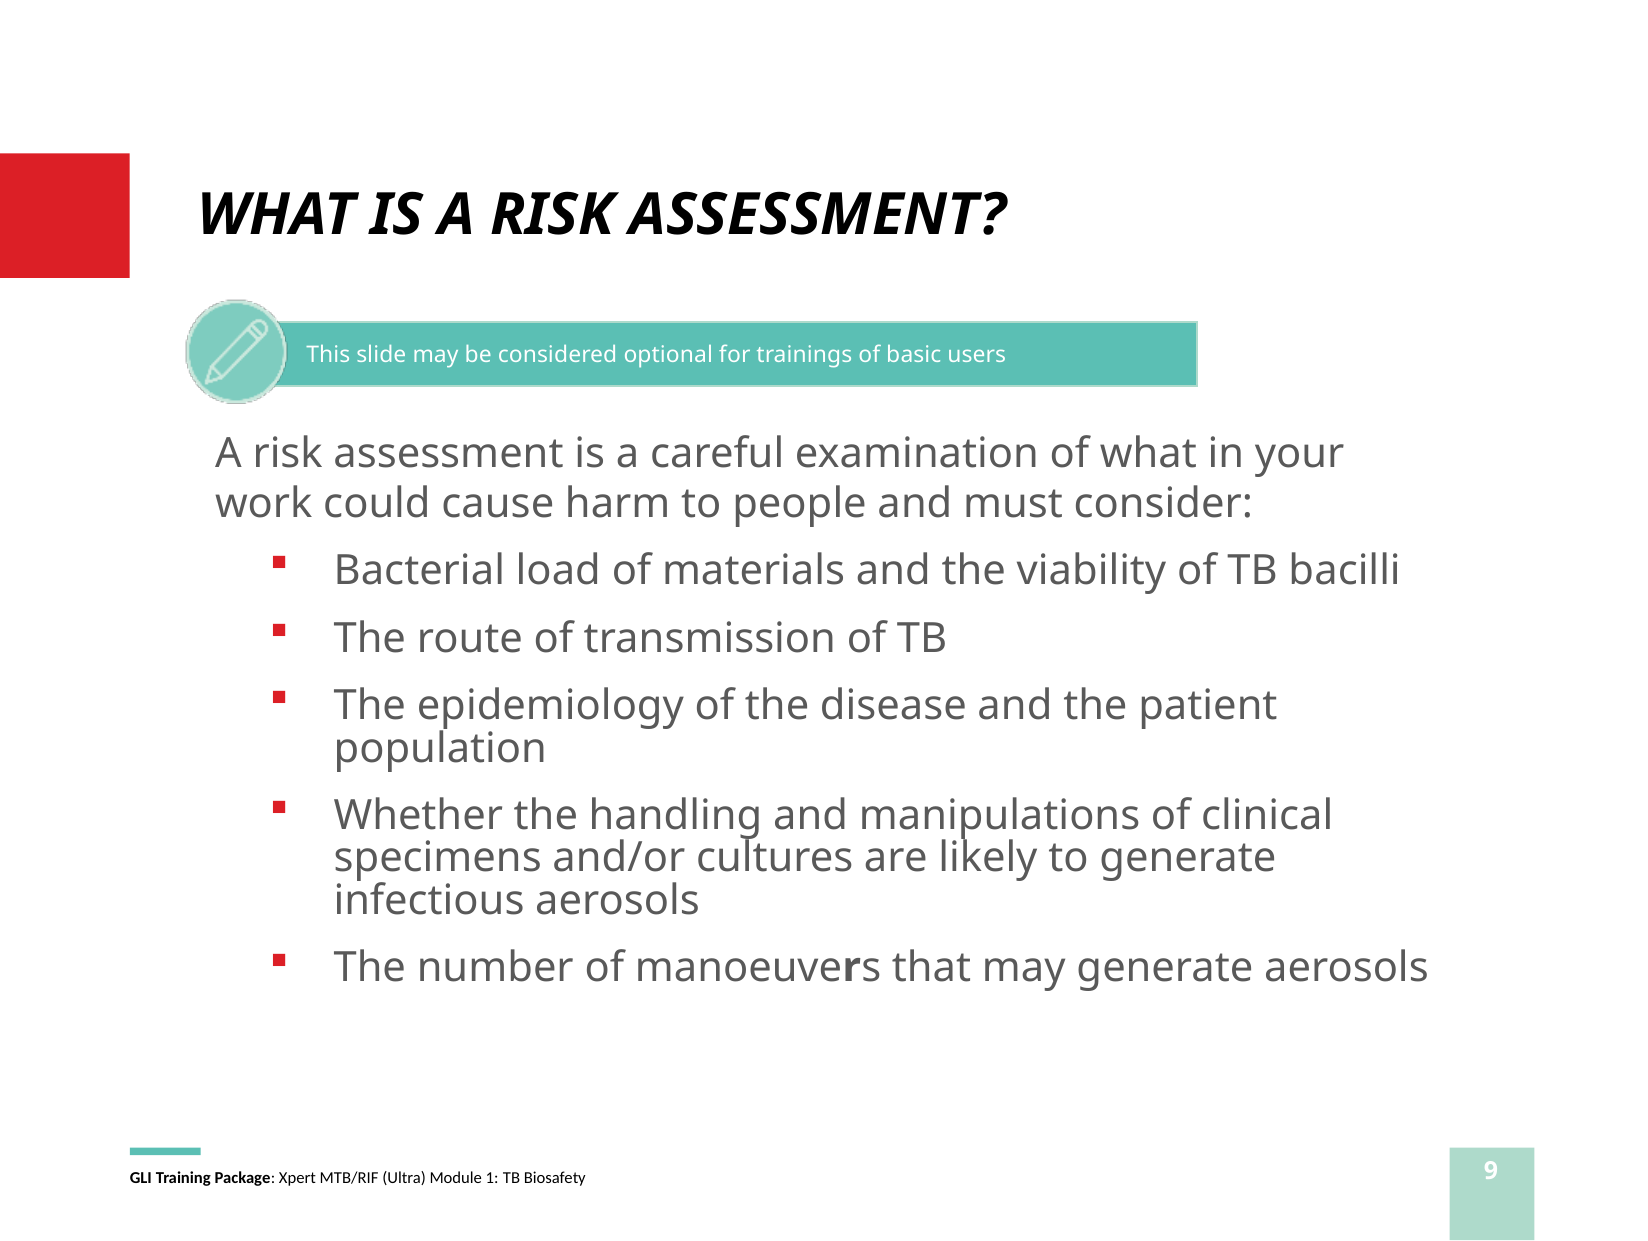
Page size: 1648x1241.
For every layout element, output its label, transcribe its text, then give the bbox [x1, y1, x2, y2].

list A risk assessment is a careful examination of what in your work could cause harm to people and must consider: Bacterial load of materials and the viability of TB bacilli The route of transmission of TB The epidemiology of the disease and the patient population Whether the handling and manipulations of clinical specimens and/or cultures are likely to generate infectious aerosols The number of manoeuvers that may generate aerosols [194, 425, 1447, 1182]
title WHAT IS A RISK ASSESSMENT? [197, 153, 1450, 278]
text_box This slide may be considered optional for trainings of basic users [292, 332, 1308, 375]
text_box [292, 321, 1198, 332]
text_box [292, 375, 1198, 387]
picture [180, 294, 292, 407]
